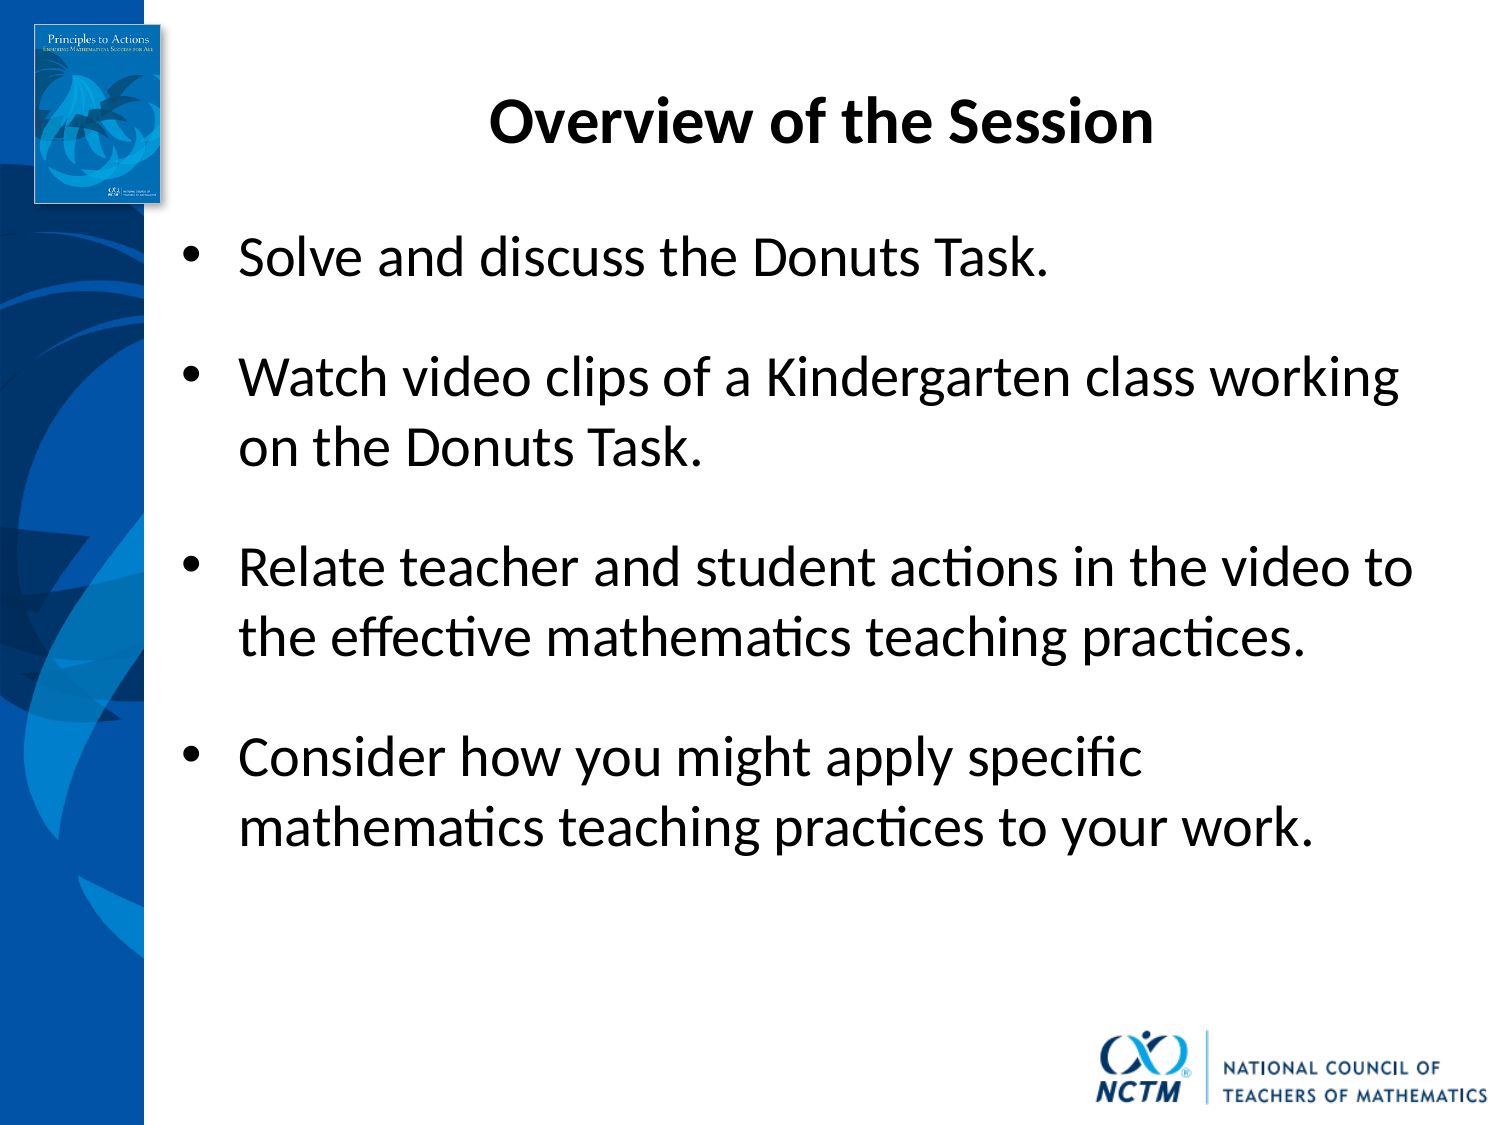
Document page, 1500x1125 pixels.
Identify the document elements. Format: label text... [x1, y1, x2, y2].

picture [0, 0, 144, 1125]
text_box Solve and discuss the Donuts Task. Watch video clips of a Kindergarten class working on the Donuts Task. Relate teacher and student actions in the video to the effective mathematics teaching practices. Consider how you might apply specific mathematics teaching practices to your work. [166, 210, 1465, 1036]
picture [35, 25, 145, 203]
text_box Overview of the Session [145, 23, 1500, 211]
